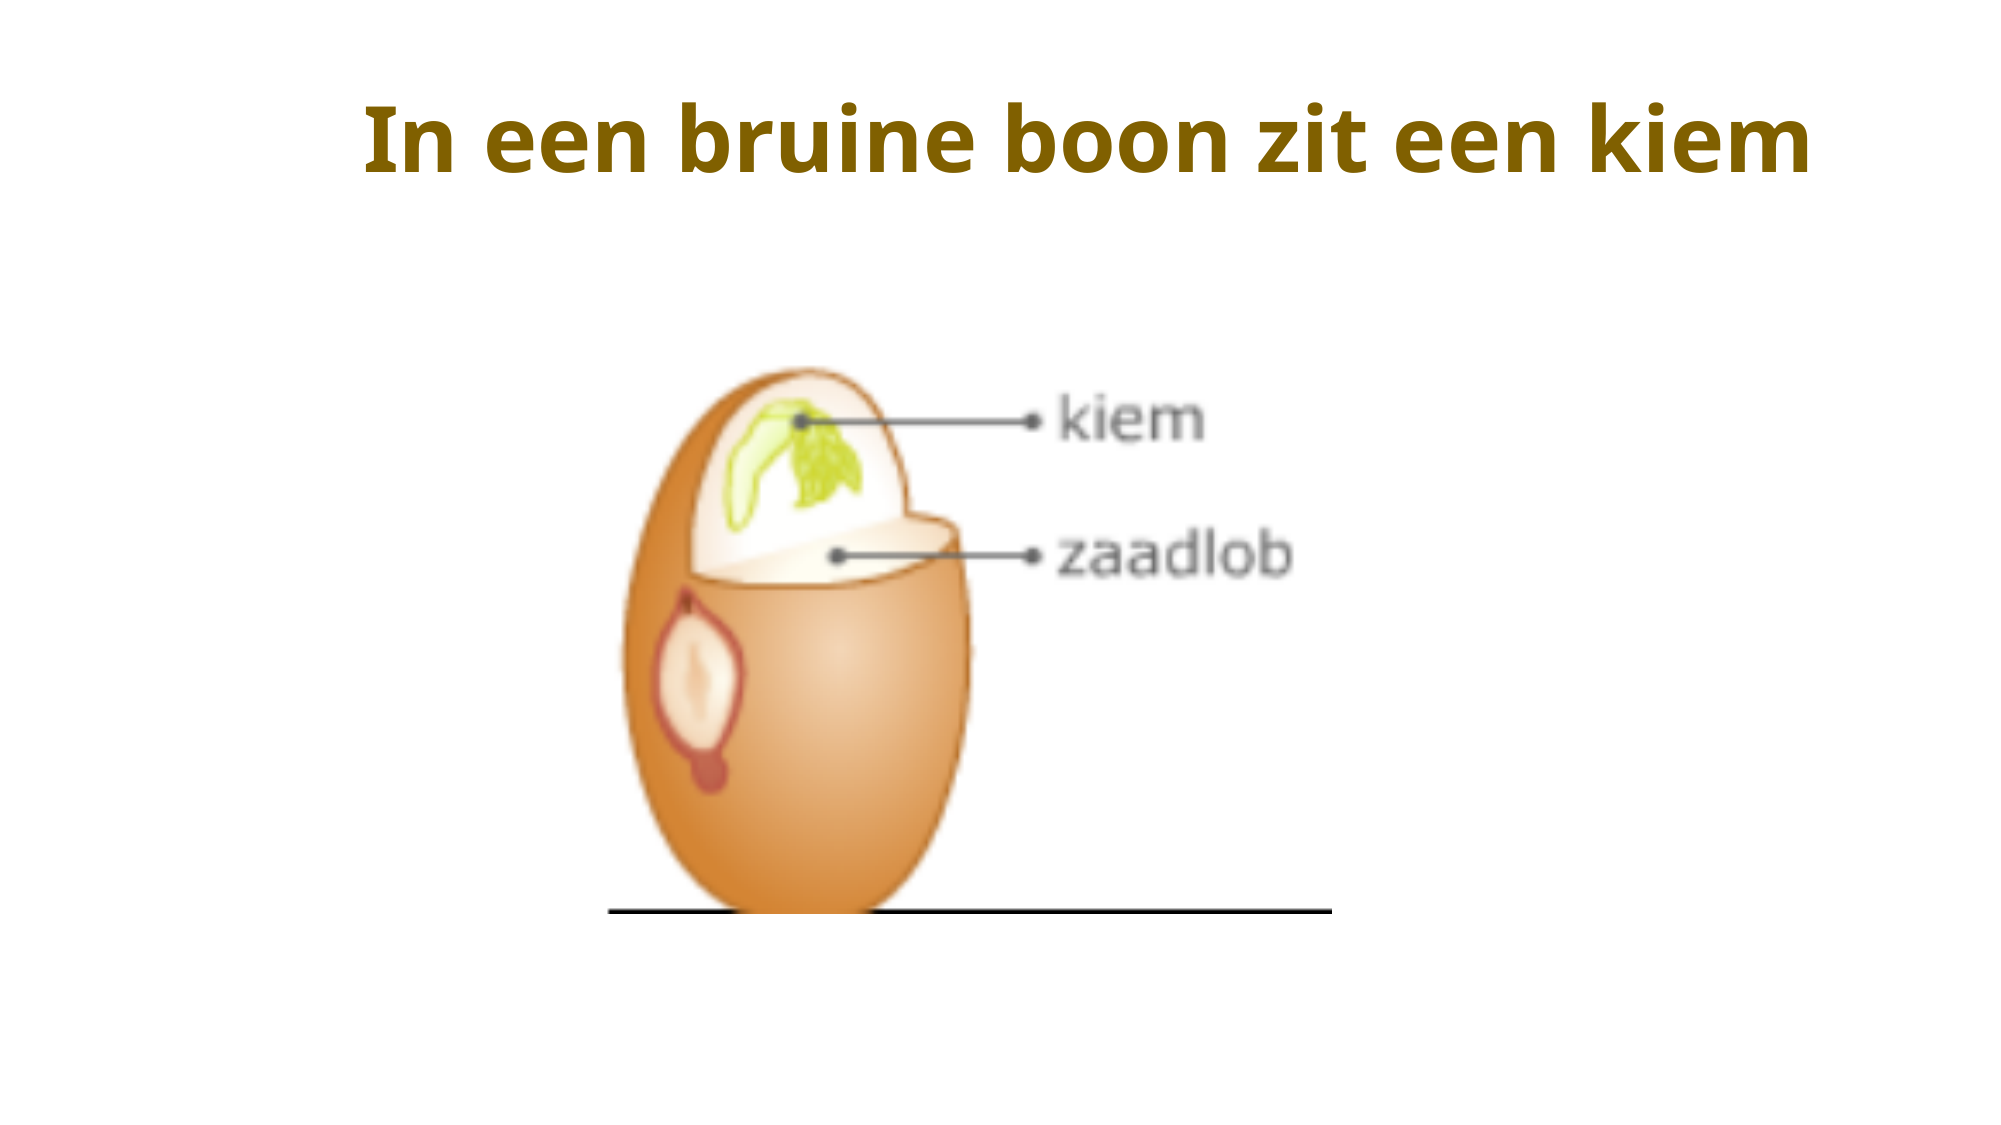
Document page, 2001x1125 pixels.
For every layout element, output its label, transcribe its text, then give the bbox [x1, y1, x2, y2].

title In een bruine boon zit een kiem [348, 34, 2000, 252]
picture [589, 347, 1332, 914]
